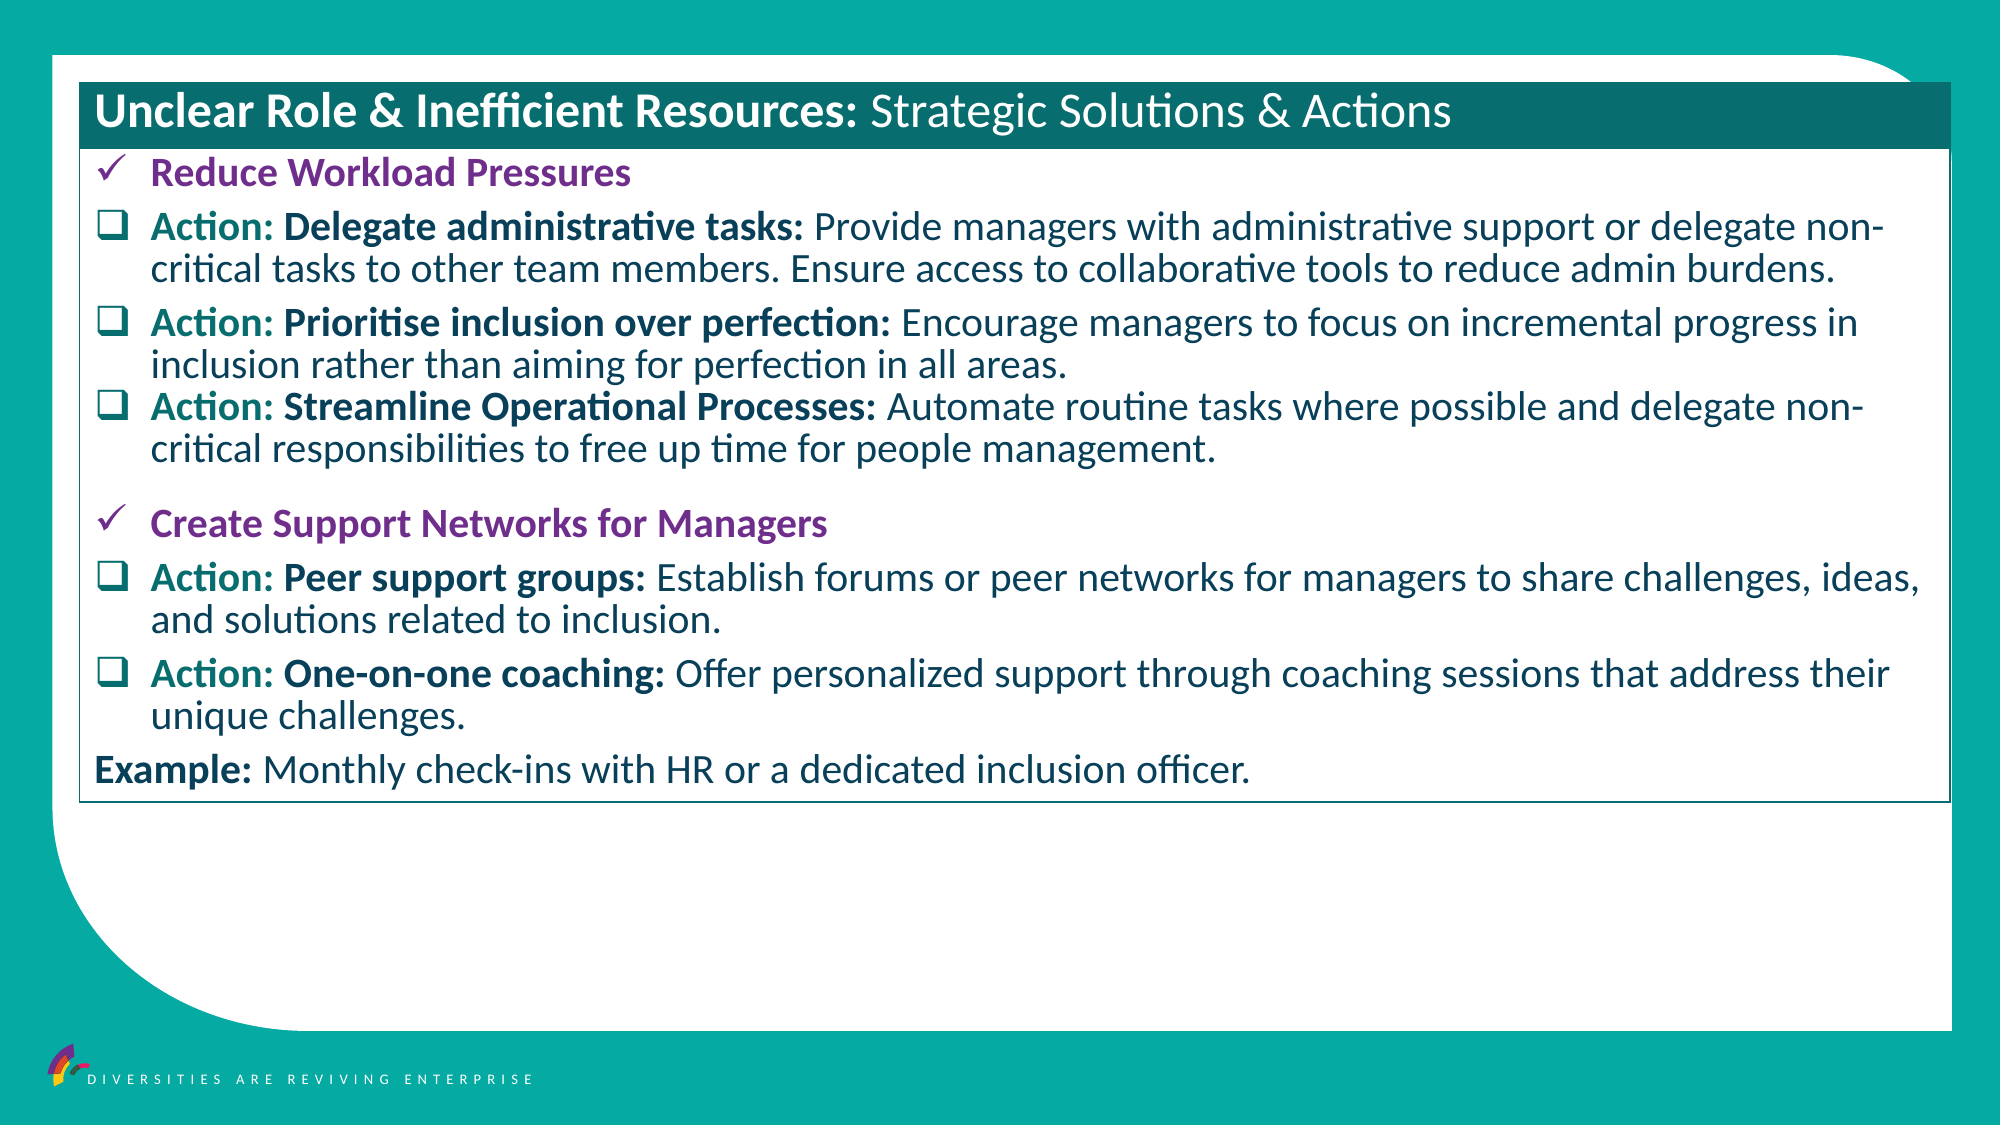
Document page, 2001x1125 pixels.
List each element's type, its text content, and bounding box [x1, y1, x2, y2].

table_header Unclear Role & Inefficient Resources: Strategic Solutions & Actions [80, 84, 1949, 147]
table_cell Reduce Workload Pressures Action: Delegate administrative tasks: Provide managers with administrative support or delegate non-critical tasks to other team members. Ensure access to collaborative tools to reduce admin burdens. Action: Prioritise inclusion over perfection: Encourage managers to focus on incremental progress in inclusion rather than aiming for perfection in all areas. Action: Streamline Operational Processes: Automate routine tasks where possible and delegate non-critical responsibilities to free up time for people management. Create Support Networks for Managers Action: Peer support groups: Establish forums or peer networks for managers to share challenges, ideas, and solutions related to inclusion. Action: One-on-one coaching: Offer personalized support through coaching sessions that address their unique challenges. Example: Monthly check-ins with HR or a dedicated inclusion officer. [80, 149, 1949, 801]
